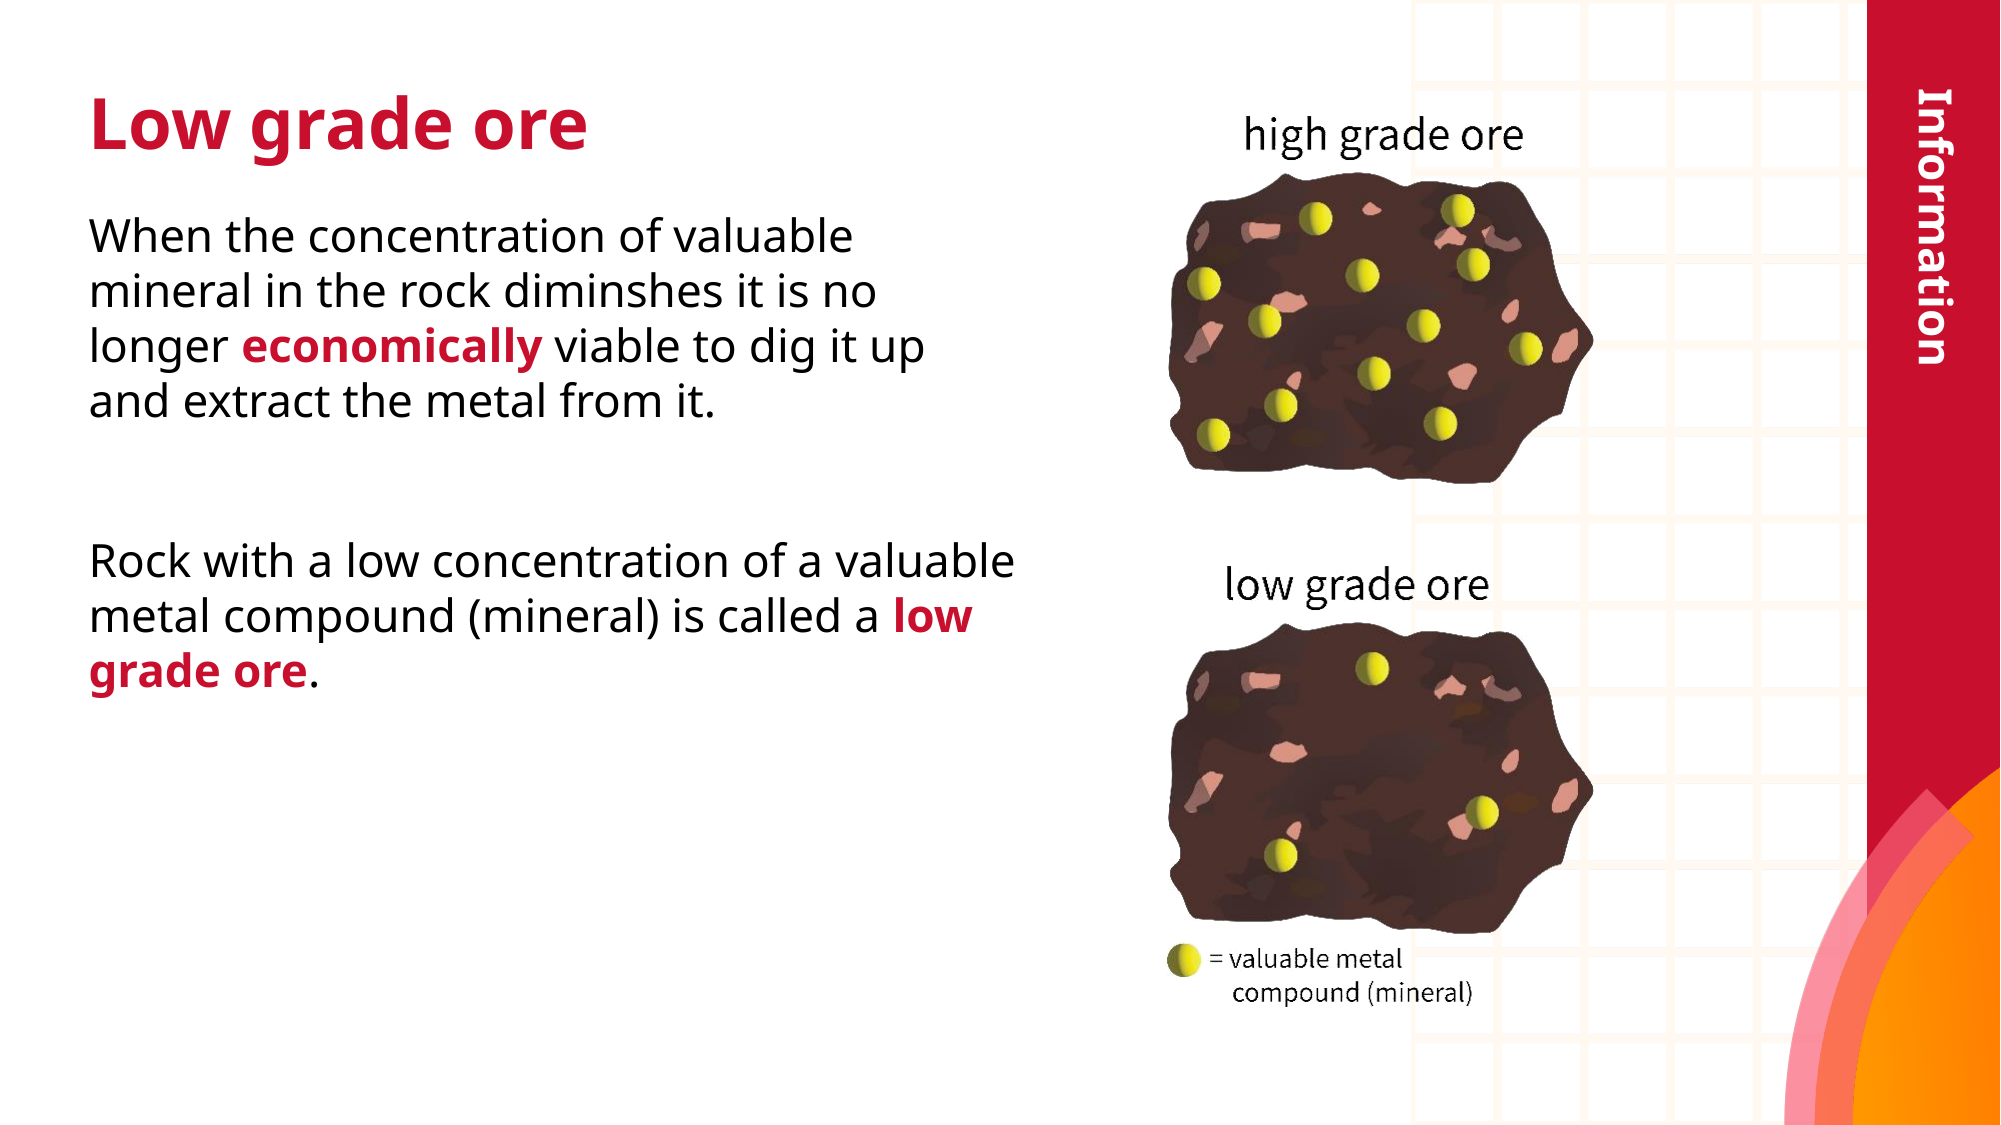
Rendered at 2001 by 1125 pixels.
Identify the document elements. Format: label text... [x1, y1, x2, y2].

list When the concentration of valuable mineral in the rock diminshes it is no longer economically viable to dig it up and extract the metal from it. Rock with a low concentration of a valuable metal compound (mineral) is called a low grade ore. [88, 206, 1019, 1034]
text_box Information [1867, 88, 2000, 765]
title Low grade ore [88, 88, 1743, 161]
picture [1143, 0, 2000, 1125]
